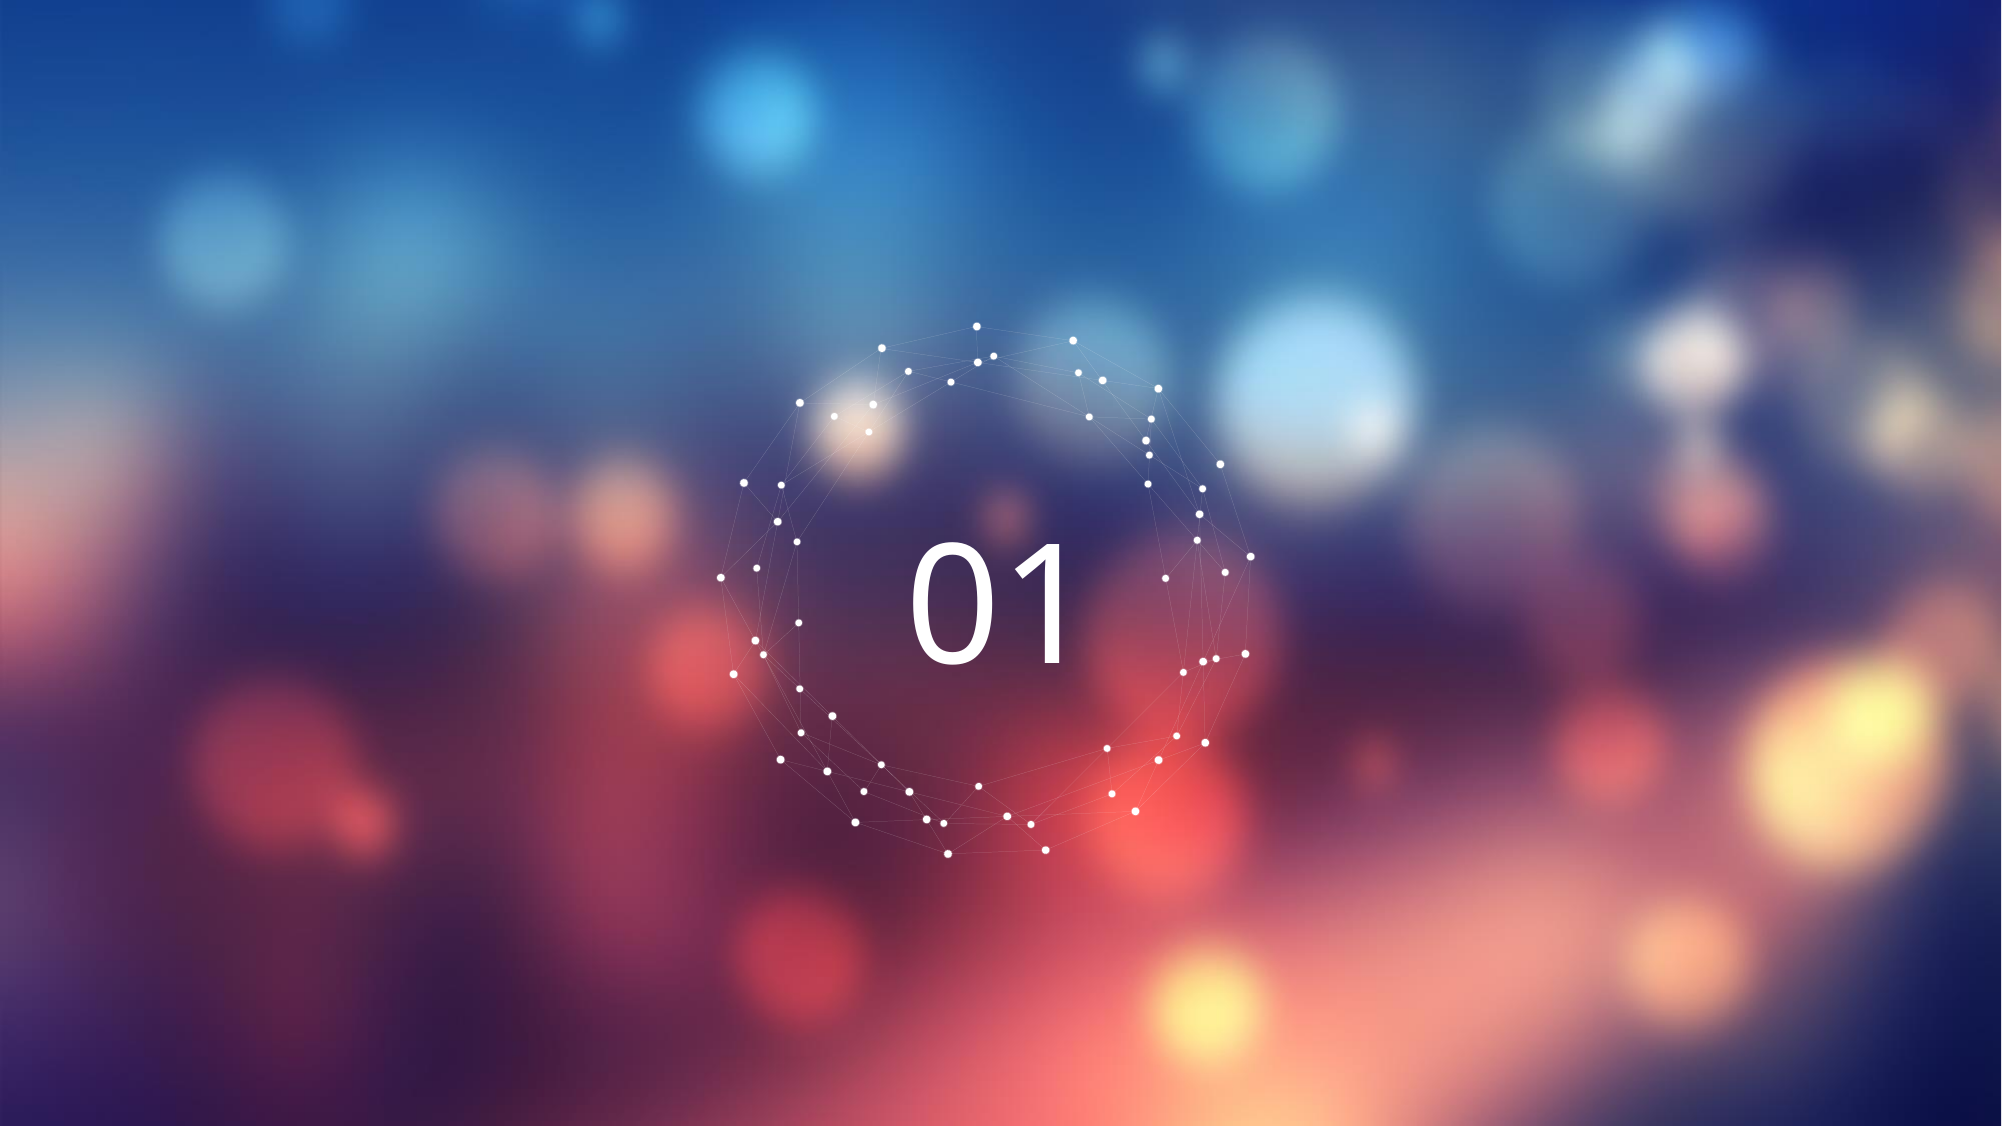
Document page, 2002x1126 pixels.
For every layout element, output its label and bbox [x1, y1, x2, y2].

text_box [720, 323, 1258, 860]
picture [0, 0, 2002, 1126]
